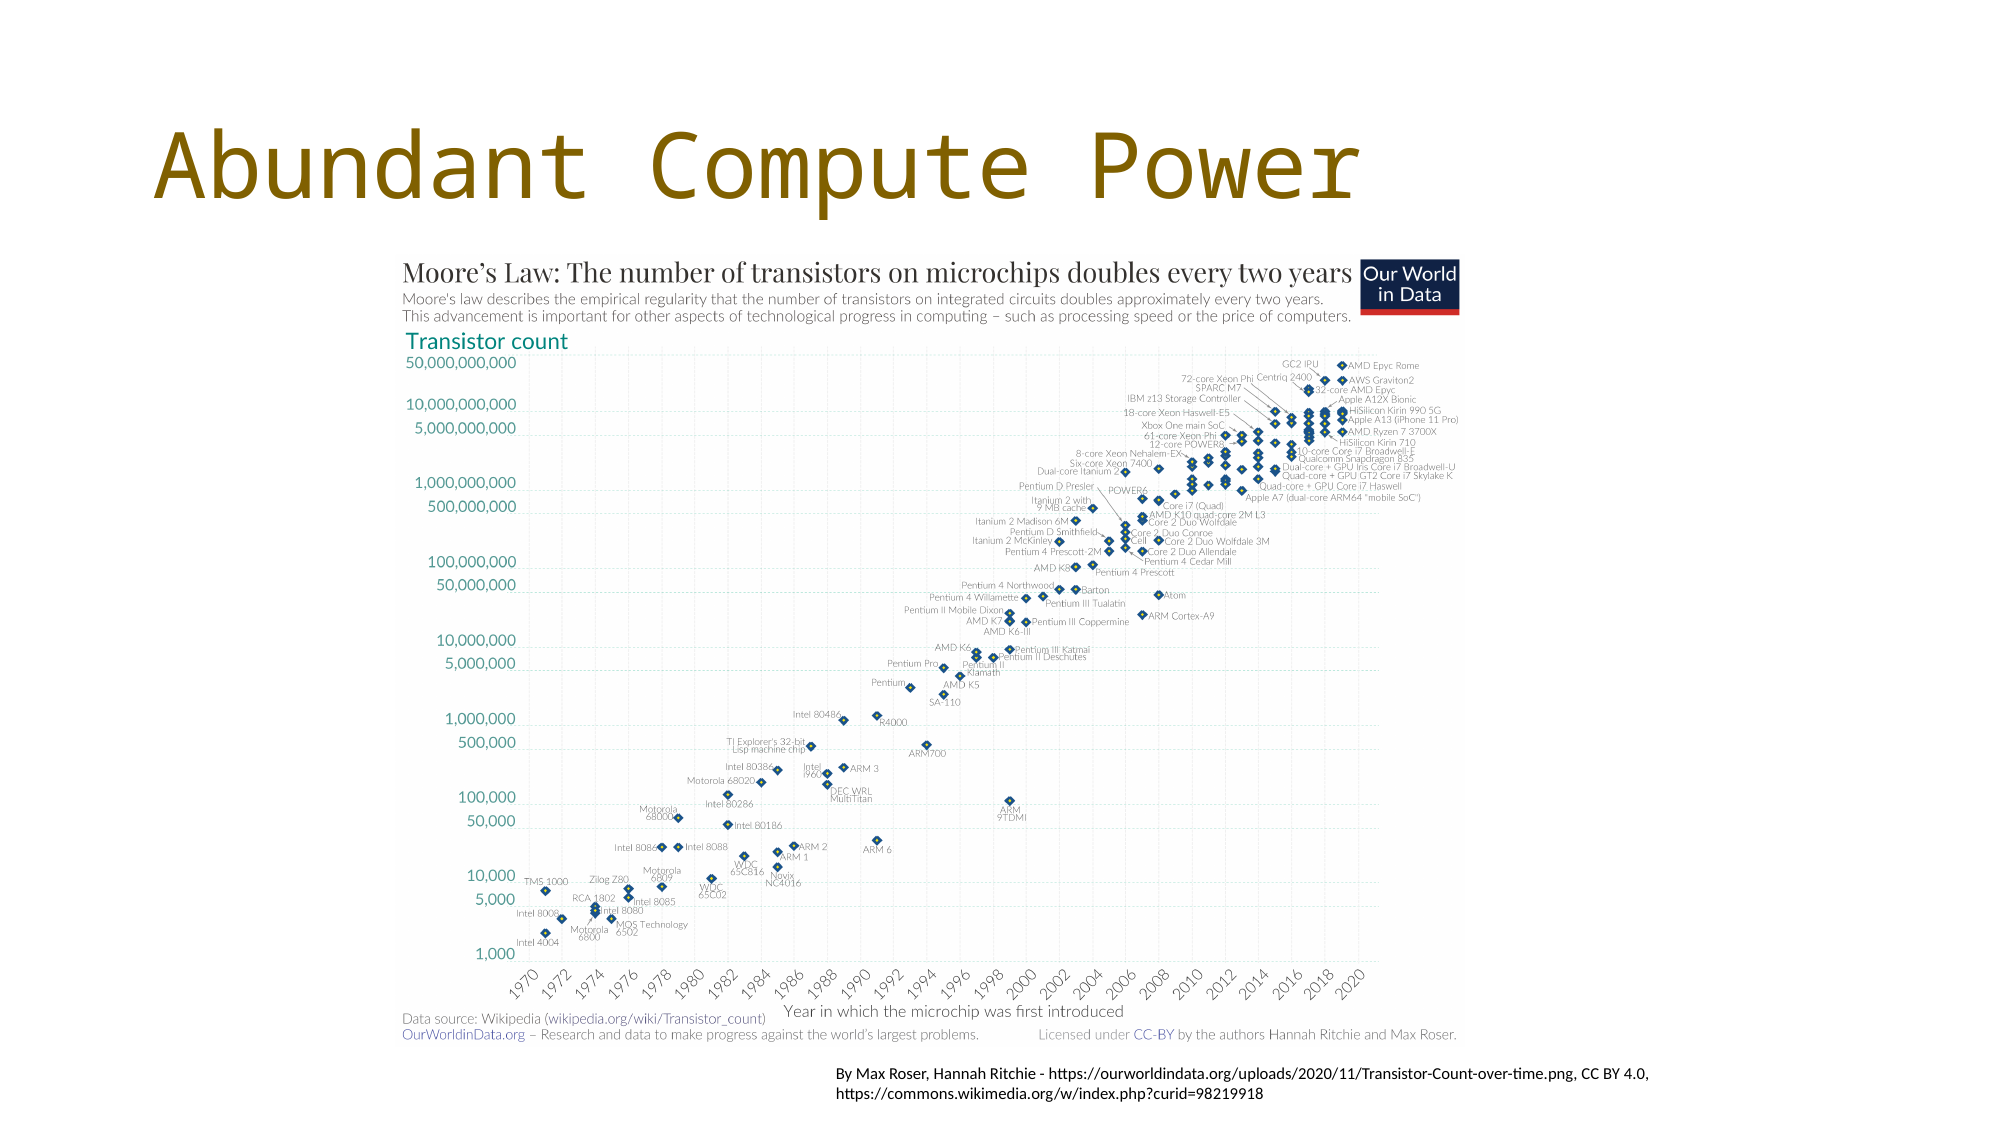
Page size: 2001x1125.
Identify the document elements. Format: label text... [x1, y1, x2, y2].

text_box By Max Roser, Hannah Ritchie - https://ourworldindata.org/uploads/2020/11/Transistor-Count-over-time.png, CC BY 4.0, https://commons.wikimedia.org/w/index.php?curid=98219918 [820, 1055, 1679, 1111]
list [394, 254, 1465, 1047]
title Abundant Compute Power [137, 59, 1863, 278]
